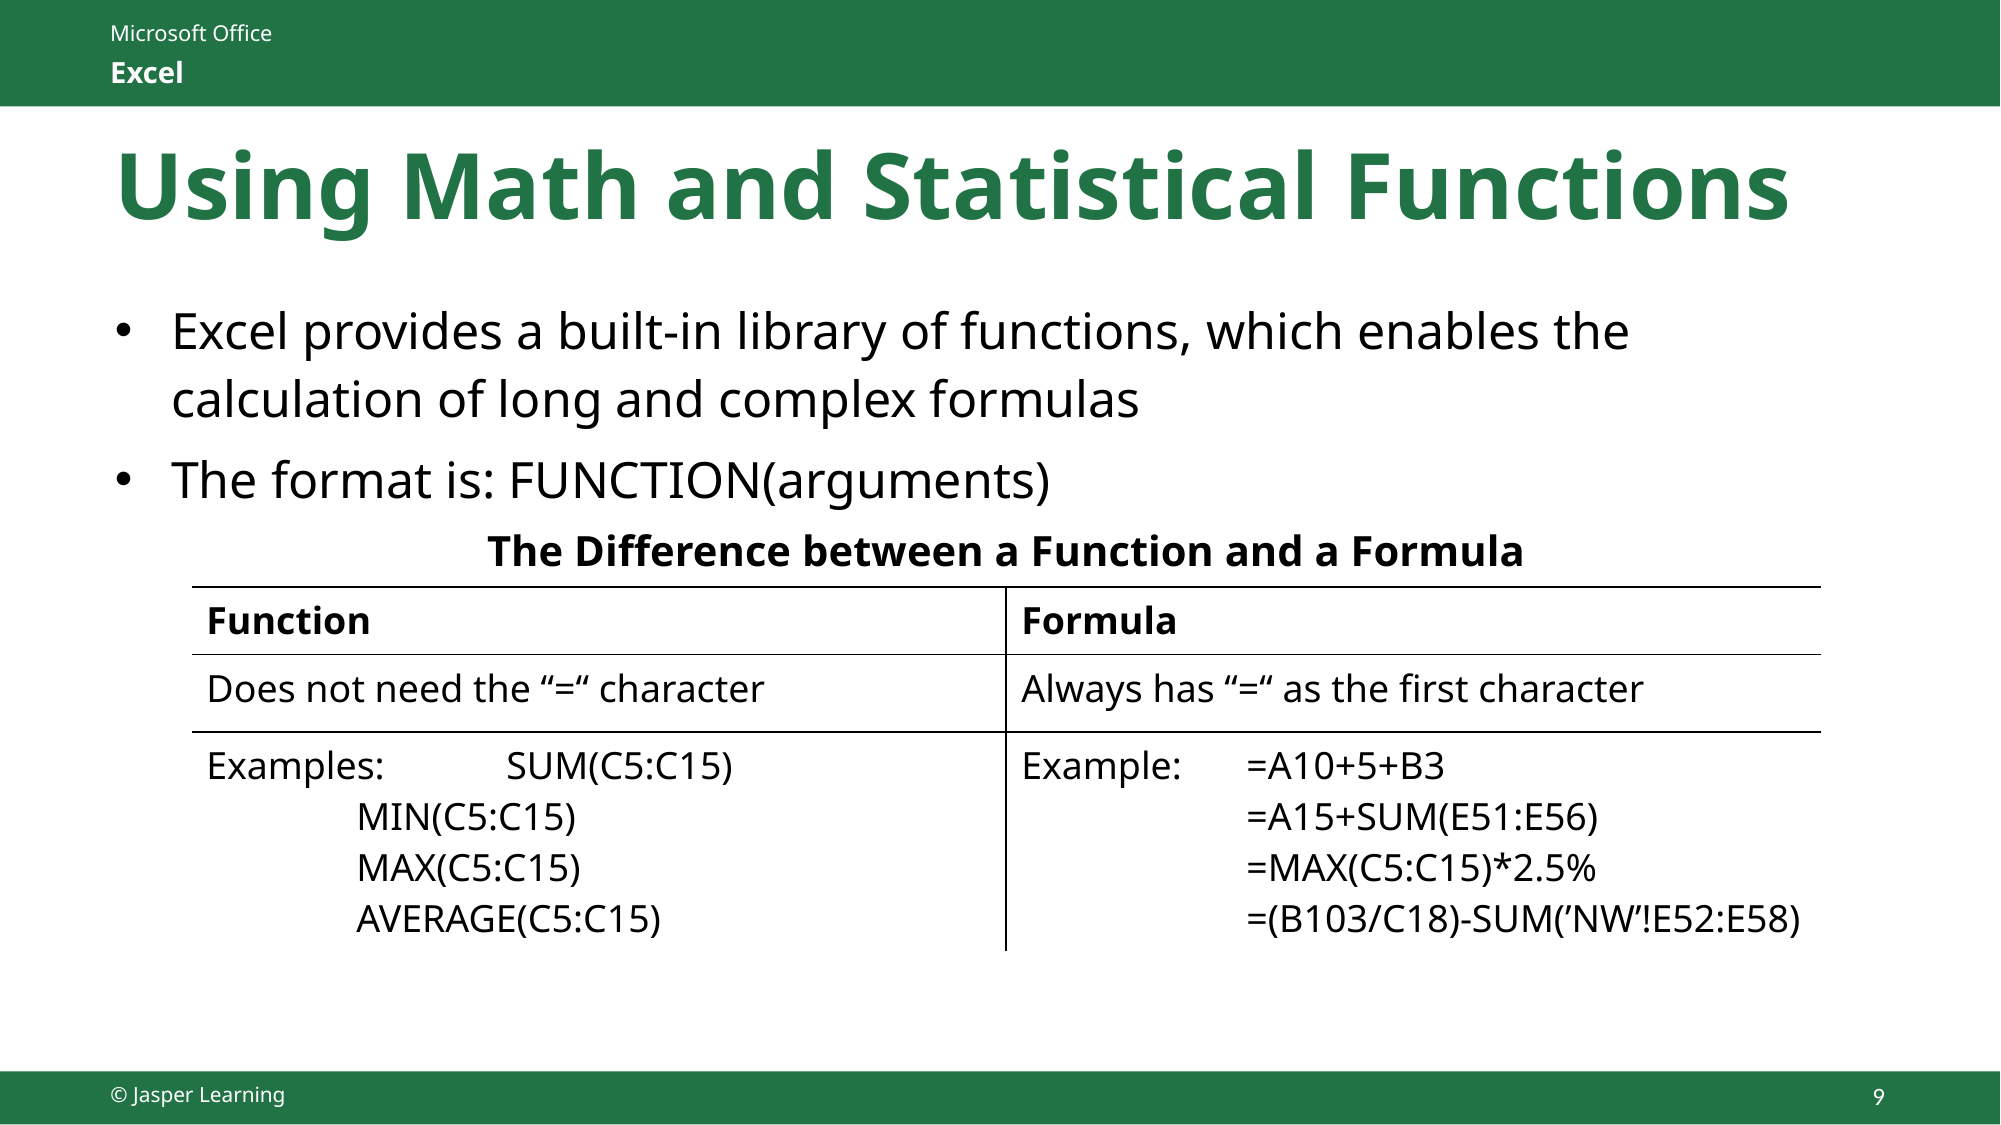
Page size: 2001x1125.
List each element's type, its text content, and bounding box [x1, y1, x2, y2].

table_cell Example: =A10+5+B3 =A15+SUM(E51:E56) =MAX(C5:C15)*2.5% =(B103/C18)-SUM(’NW’!E52:E58) [1007, 733, 1821, 951]
list Excel provides a built-in library of functions, which enables the calculation of long and complex formulas The format is: FUNCTION(arguments) [99, 283, 1900, 1026]
slide_number 9 [1433, 1065, 1900, 1125]
table_cell Function [192, 588, 1005, 654]
footer © Jasper Learning [95, 1065, 729, 1125]
table_cell Does not need the “=“ character [192, 655, 1005, 731]
title Using Math and Statistical Functions [99, 118, 1866, 248]
table_cell Always has “=“ as the first character [1007, 655, 1821, 731]
table_cell Examples: SUM(C5:C15) MIN(C5:C15) MAX(C5:C15) AVERAGE(C5:C15) [192, 733, 1005, 951]
table_header The Difference between a Function and a Formula [192, 515, 1821, 586]
table_cell Formula [1007, 588, 1821, 654]
